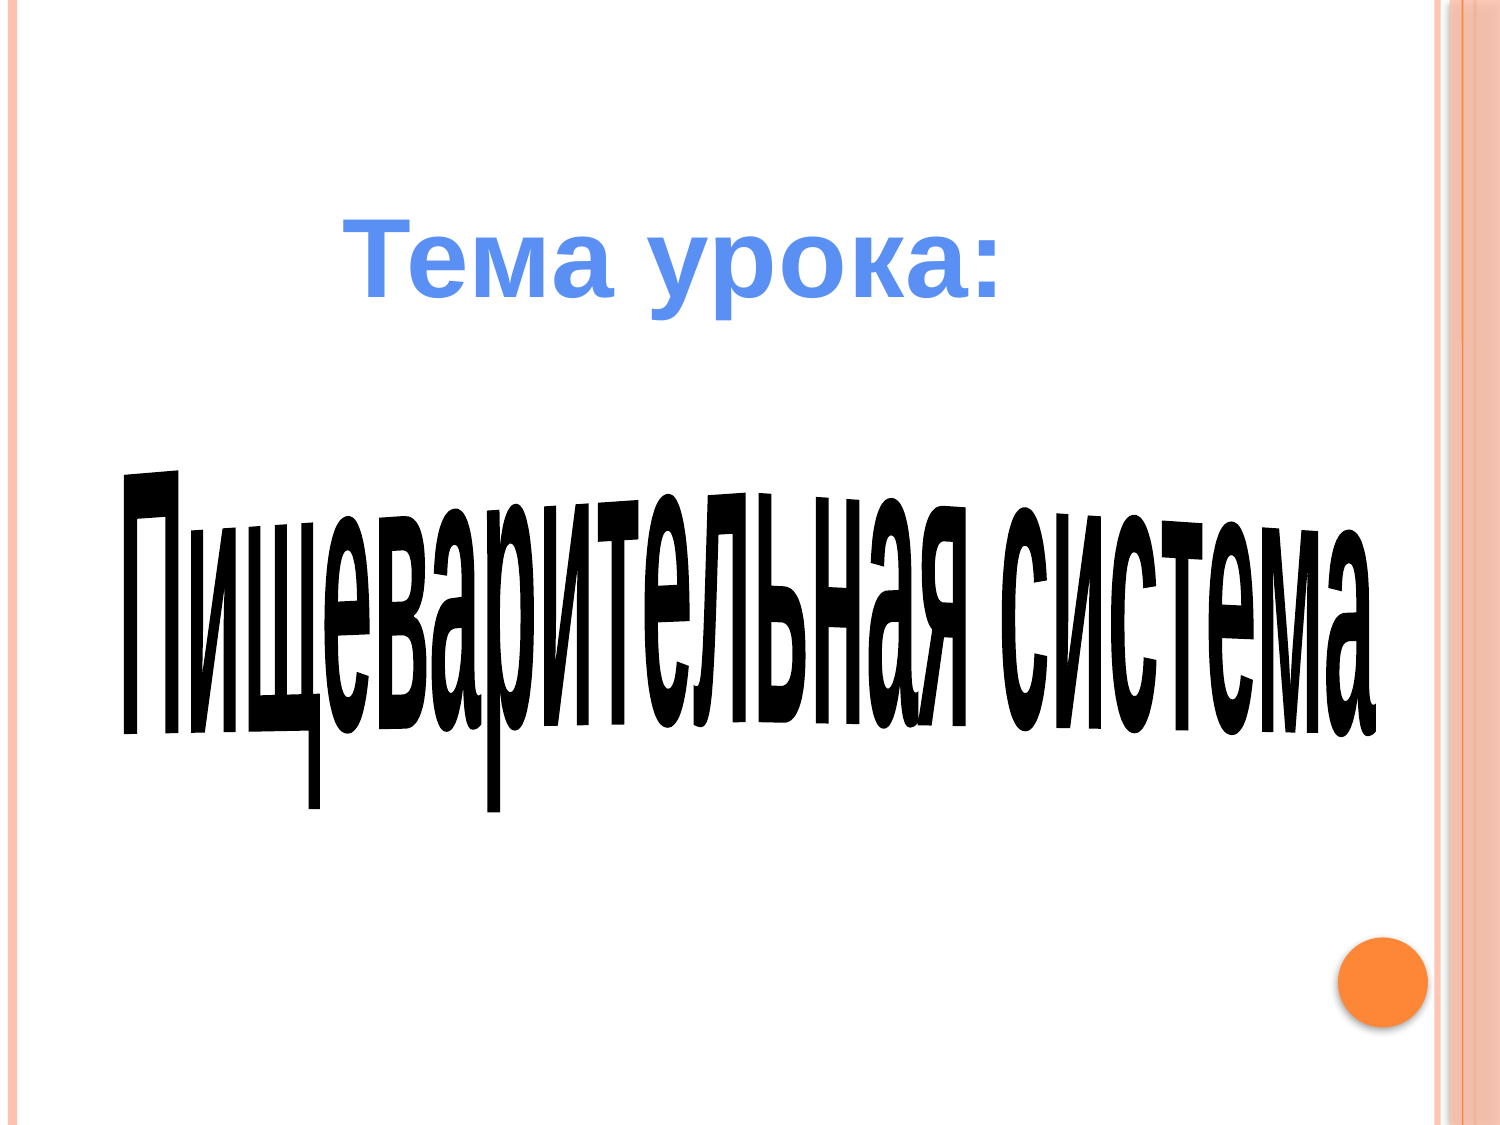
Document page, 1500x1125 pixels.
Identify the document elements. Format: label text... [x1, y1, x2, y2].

text_box Тема урока: [327, 177, 1379, 417]
